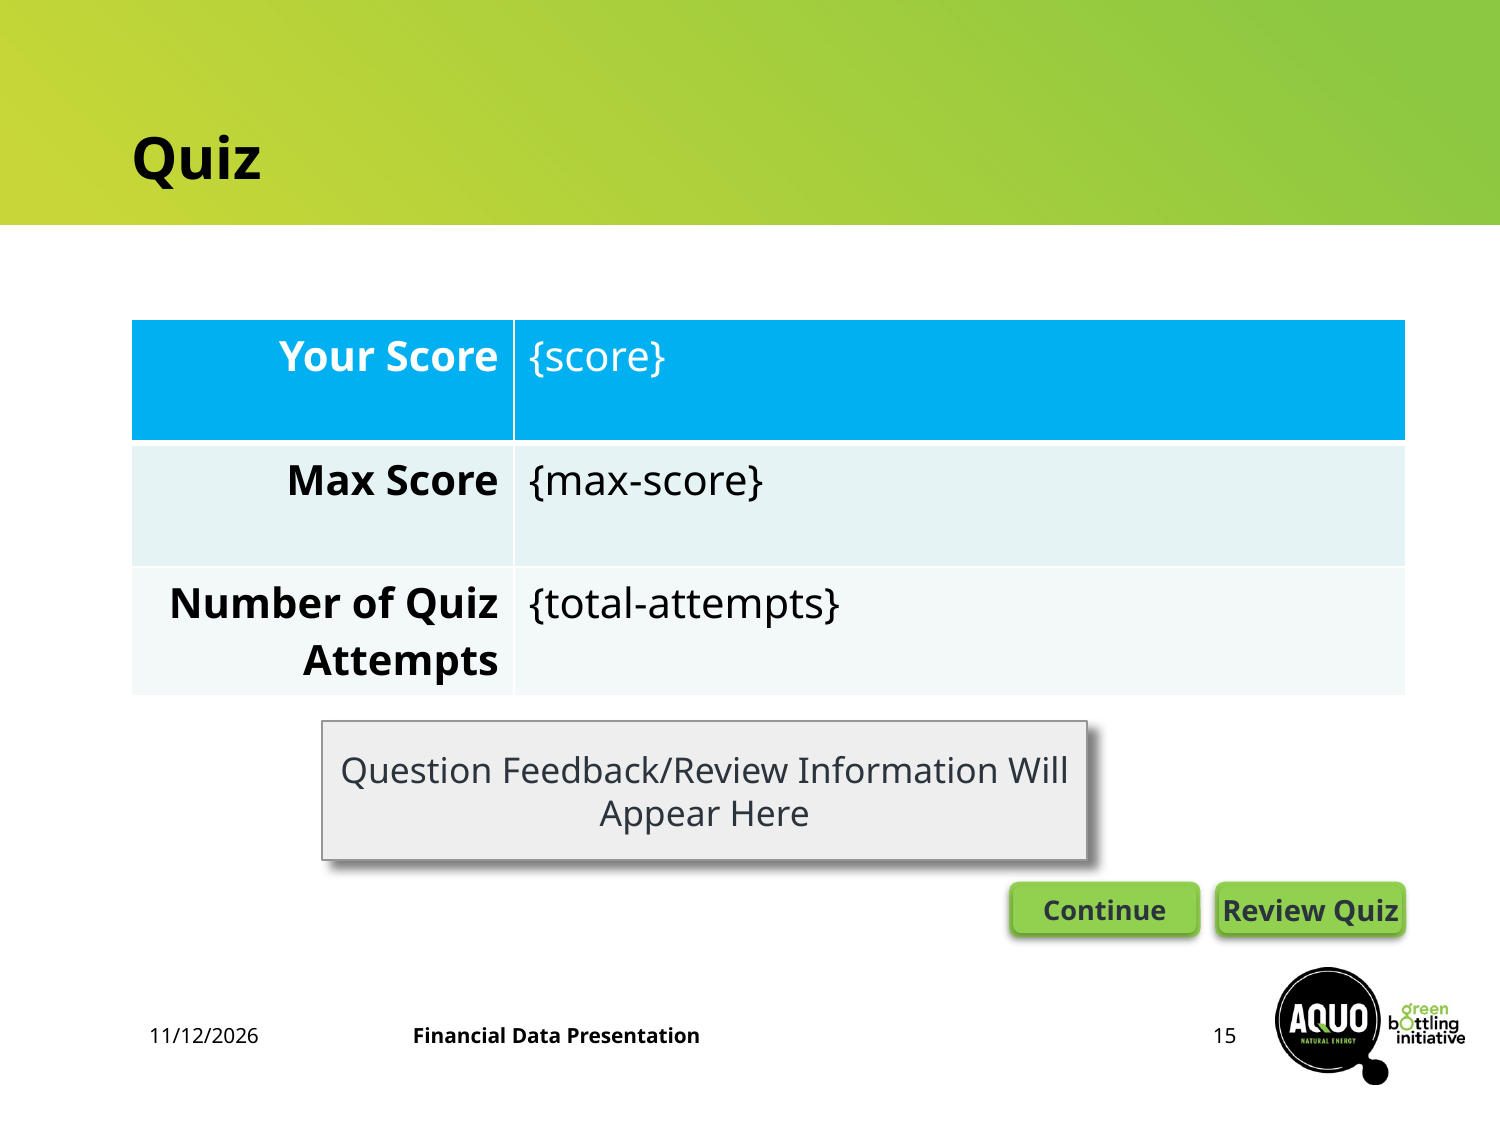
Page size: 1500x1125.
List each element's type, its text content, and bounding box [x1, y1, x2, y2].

text_box Question Feedback/Review Information Will Appear Here [322, 721, 1088, 861]
table_cell Max Score [132, 446, 513, 566]
slide_number 15 [1015, 1014, 1252, 1091]
table_cell {max-score} [515, 446, 1405, 566]
picture [0, 0, 1500, 225]
footer Financial Data Presentation [397, 1014, 977, 1091]
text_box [1214, 881, 1407, 938]
table_cell {total-attempts} [515, 568, 1405, 695]
title Quiz [130, 112, 1407, 201]
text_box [1008, 881, 1201, 938]
table_header {score} [515, 320, 1405, 440]
picture [1275, 967, 1465, 1085]
table_header Your Score [132, 320, 513, 440]
table_cell Number of Quiz Attempts [132, 568, 513, 695]
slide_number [133, 1014, 390, 1091]
